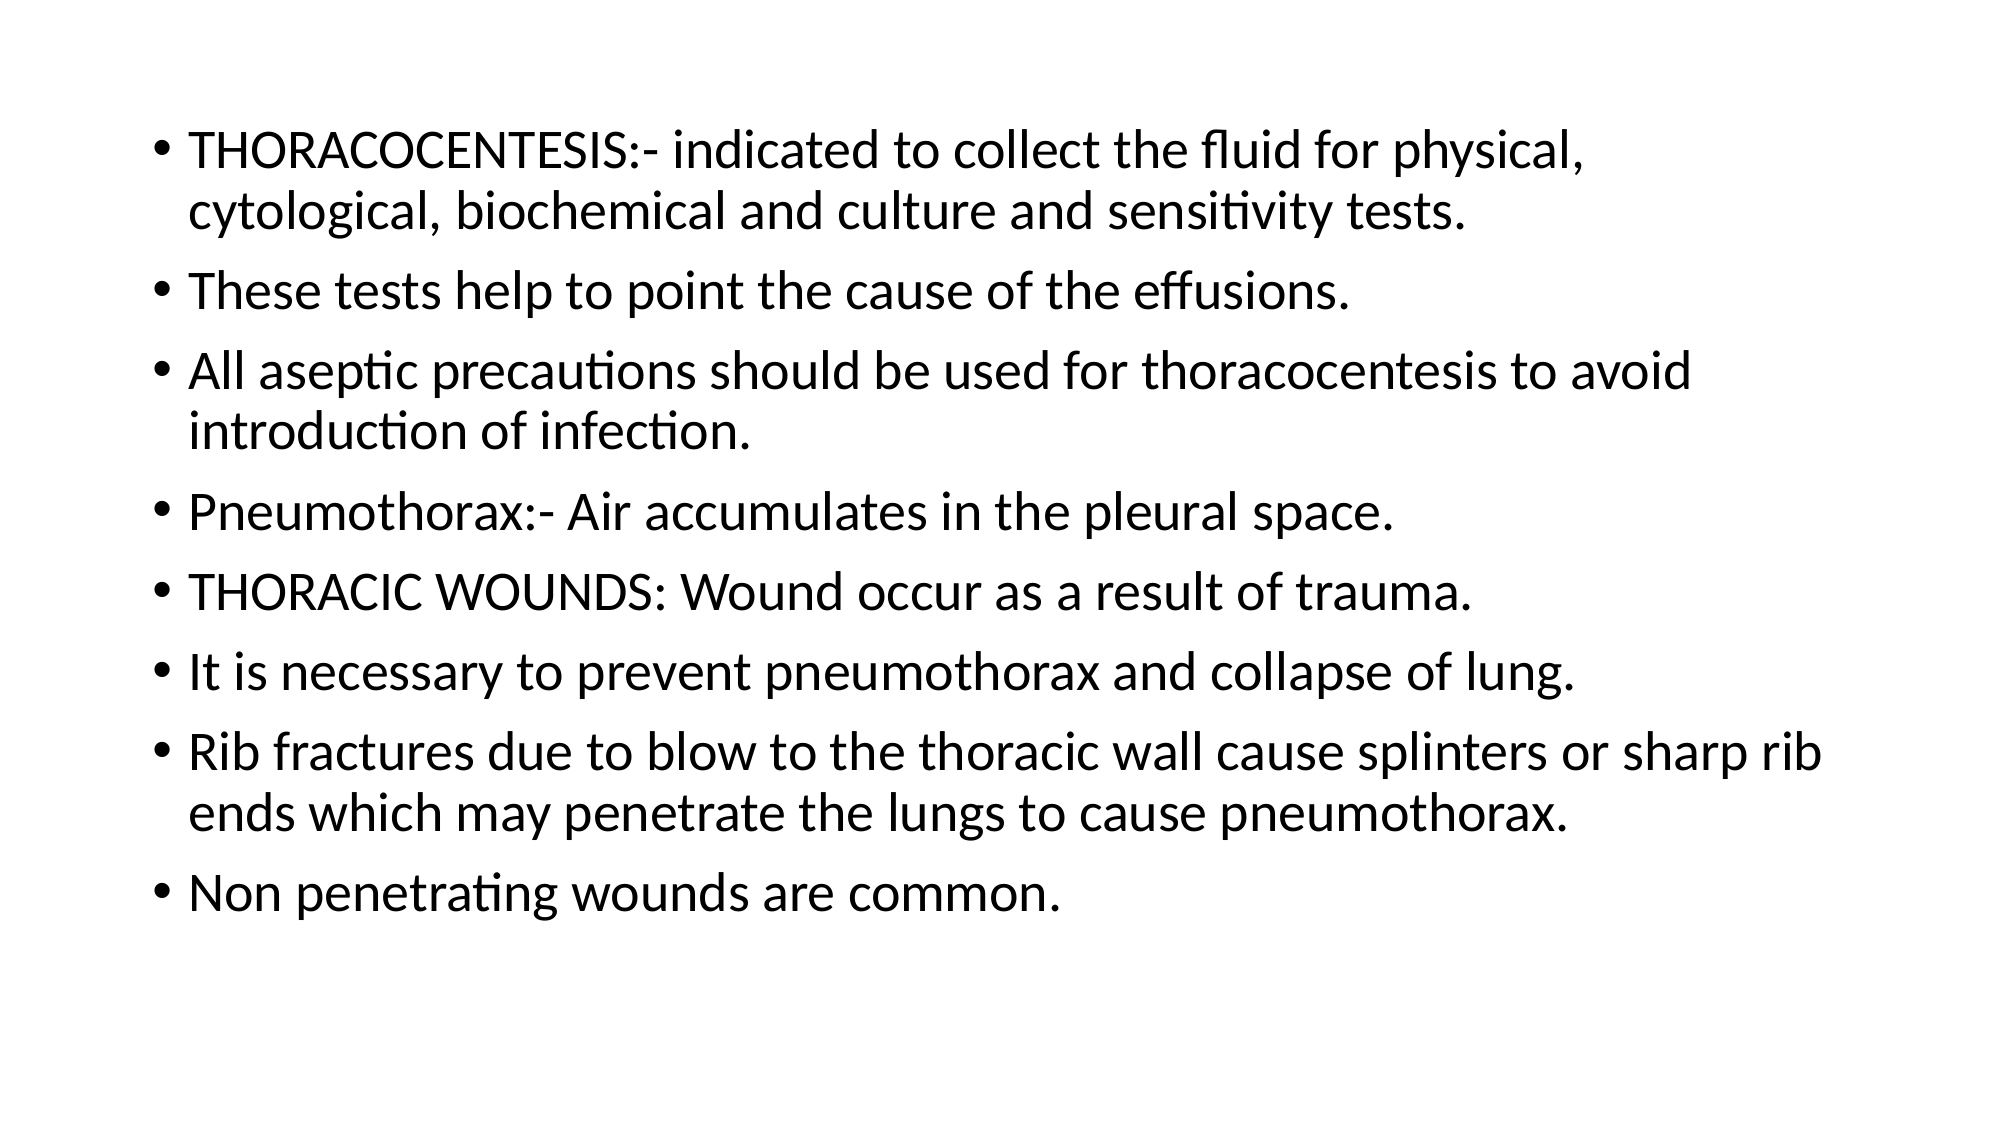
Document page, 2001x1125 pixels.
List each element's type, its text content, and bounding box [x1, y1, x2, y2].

list THORACOCENTESIS:- indicated to collect the fluid for physical, cytological, biochemical and culture and sensitivity tests. These tests help to point the cause of the effusions. All aseptic precautions should be used for thoracocentesis to avoid introduction of infection. Pneumothorax:- Air accumulates in the pleural space. THORACIC WOUNDS: Wound occur as a result of trauma. It is necessary to prevent pneumothorax and collapse of lung. Rib fractures due to blow to the thoracic wall cause splinters or sharp rib ends which may penetrate the lungs to cause pneumothorax. Non penetrating wounds are common. [137, 113, 1863, 1014]
